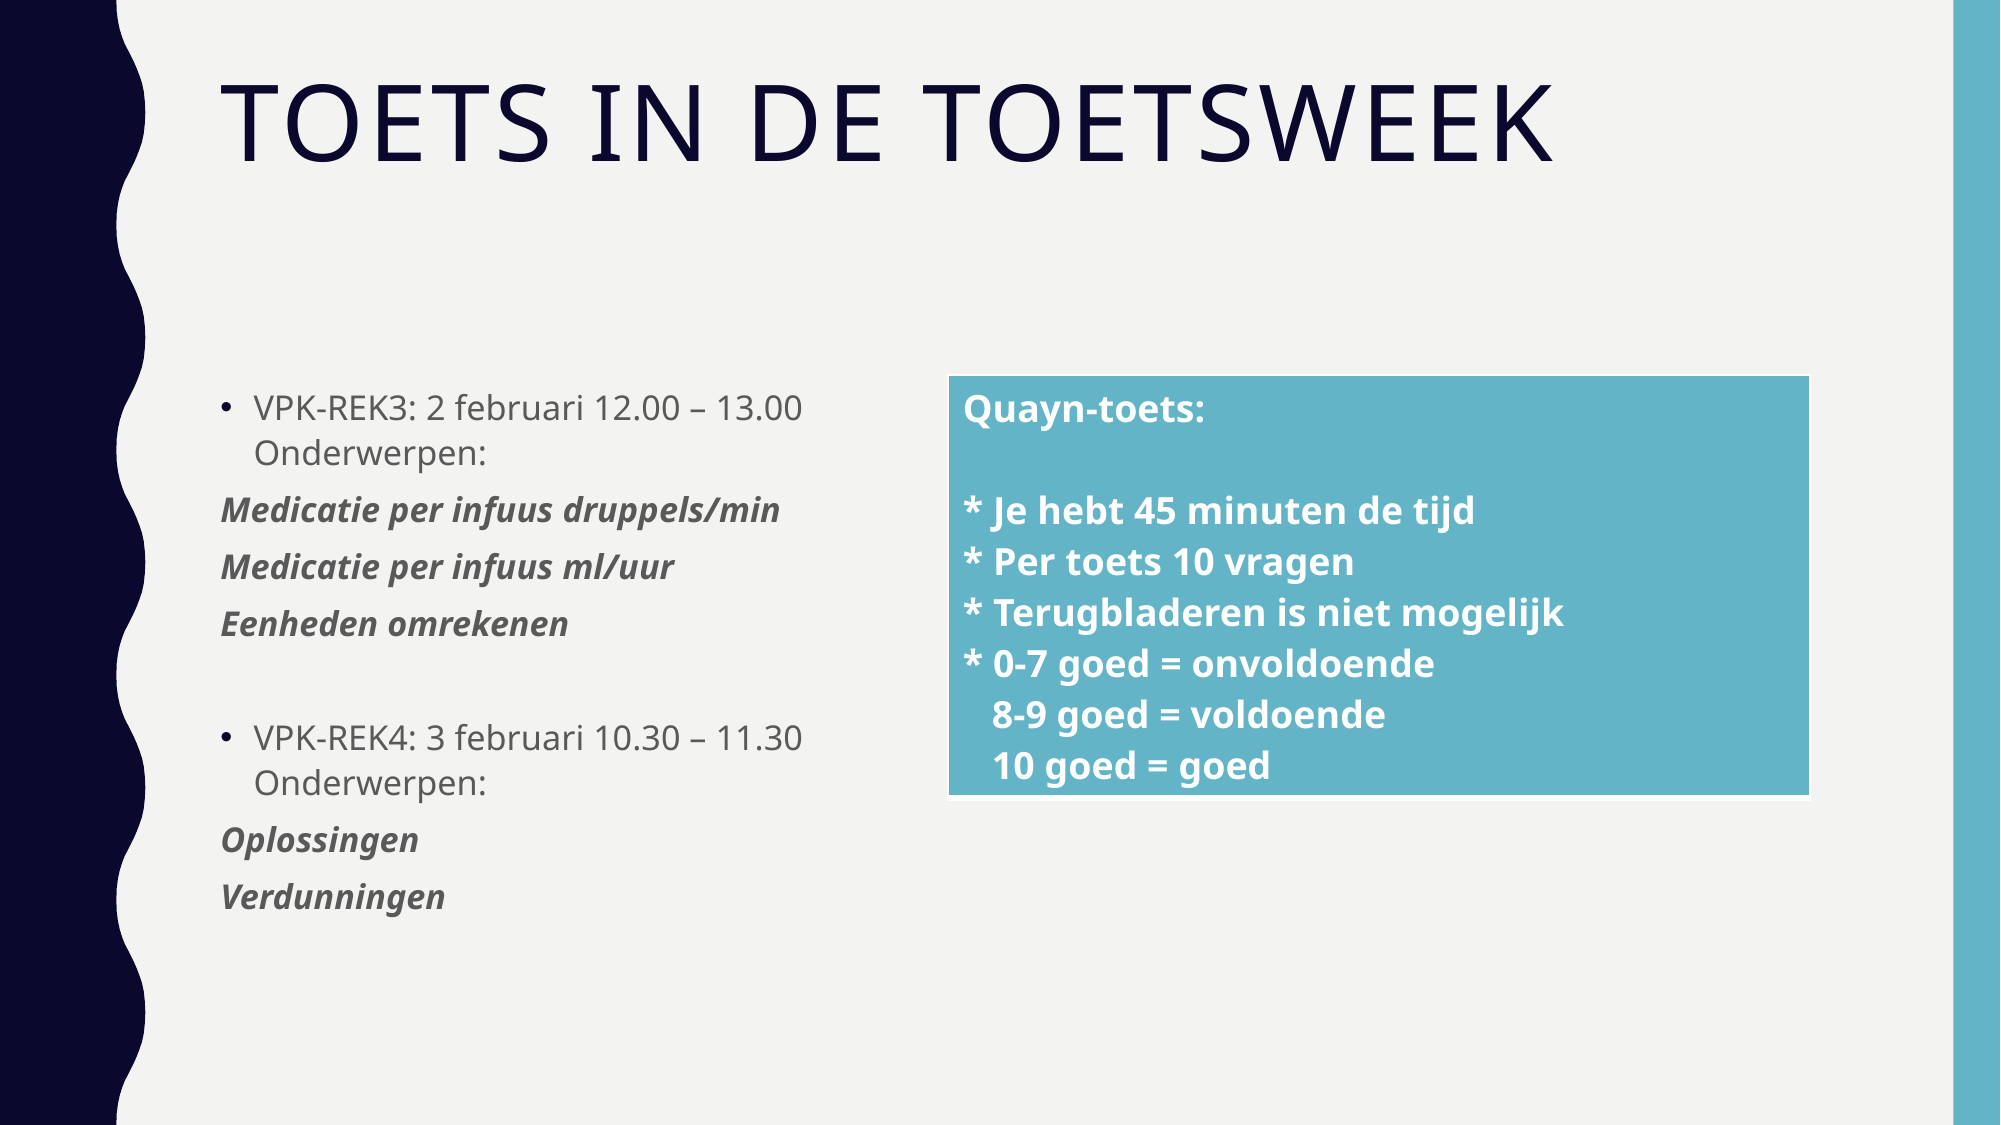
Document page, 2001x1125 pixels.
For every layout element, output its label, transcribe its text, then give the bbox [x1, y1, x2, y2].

title Toets in de toetsweek [205, 62, 1875, 308]
table_header Quayn-toets: * Je hebt 45 minuten de tijd * Per toets 10 vragen * Terugbladeren is niet mogelijk * 0-7 goed = onvoldoende 8-9 goed = voldoende 10 goed = goed [949, 376, 1809, 795]
list VPK-REK3: 2 februari 12.00 – 13.00 Onderwerpen: Medicatie per infuus druppels/min Medicatie per infuus ml/uur Eenheden omrekenen VPK-REK4: 3 februari 10.30 – 11.30 Onderwerpen: Oplossingen Verdunningen [205, 375, 1875, 1074]
